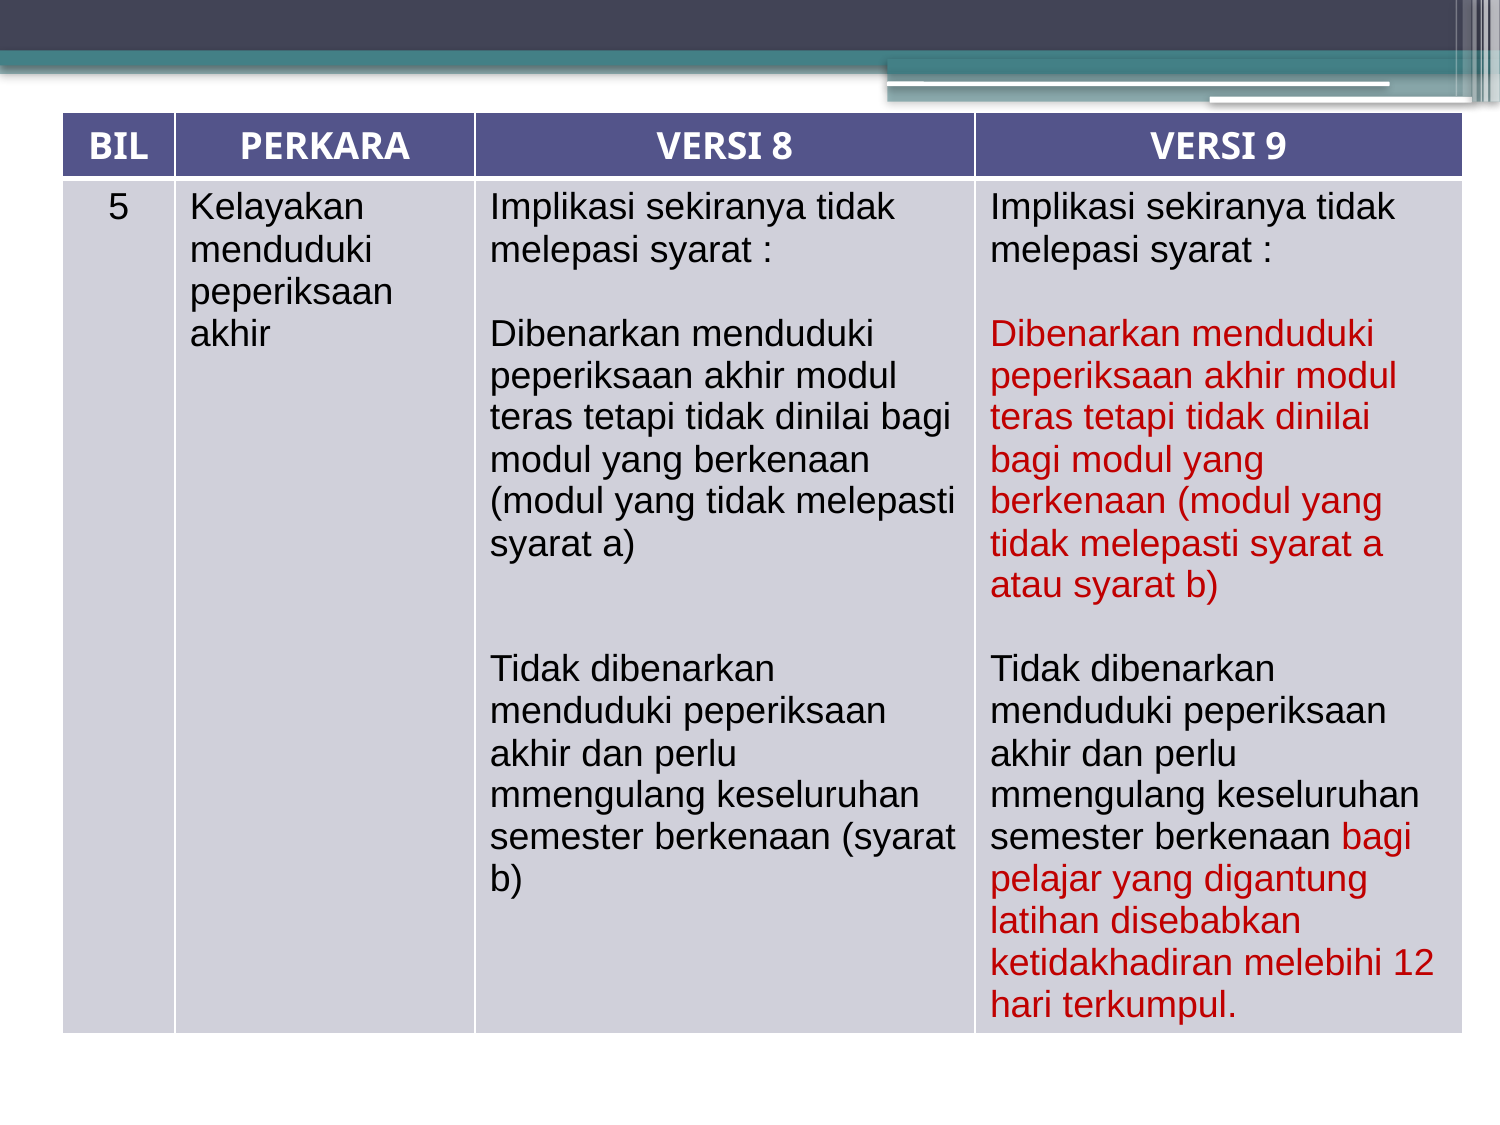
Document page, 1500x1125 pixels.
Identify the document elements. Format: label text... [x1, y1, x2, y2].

table_header VERSI 8 [476, 113, 974, 176]
table_cell Implikasi sekiranya tidak melepasi syarat : Dibenarkan menduduki peperiksaan akhir modul teras tetapi tidak dinilai bagi modul yang berkenaan (modul yang tidak melepasti syarat a) Tidak dibenarkan menduduki peperiksaan akhir dan perlu mmengulang keseluruhan semester berkenaan (syarat b) [476, 181, 974, 1033]
table_cell Kelayakan menduduki peperiksaan akhir [176, 181, 474, 1033]
table_cell 5 [63, 181, 174, 1033]
table_header PERKARA [176, 113, 474, 176]
table_cell Implikasi sekiranya tidak melepasi syarat : Dibenarkan menduduki peperiksaan akhir modul teras tetapi tidak dinilai bagi modul yang berkenaan (modul yang tidak melepasti syarat a atau syarat b) Tidak dibenarkan menduduki peperiksaan akhir dan perlu mmengulang keseluruhan semester berkenaan bagi pelajar yang digantung latihan disebabkan ketidakhadiran melebihi 12 hari terkumpul. [976, 181, 1462, 1033]
table_header BIL [63, 113, 174, 176]
table_header VERSI 9 [976, 113, 1462, 176]
